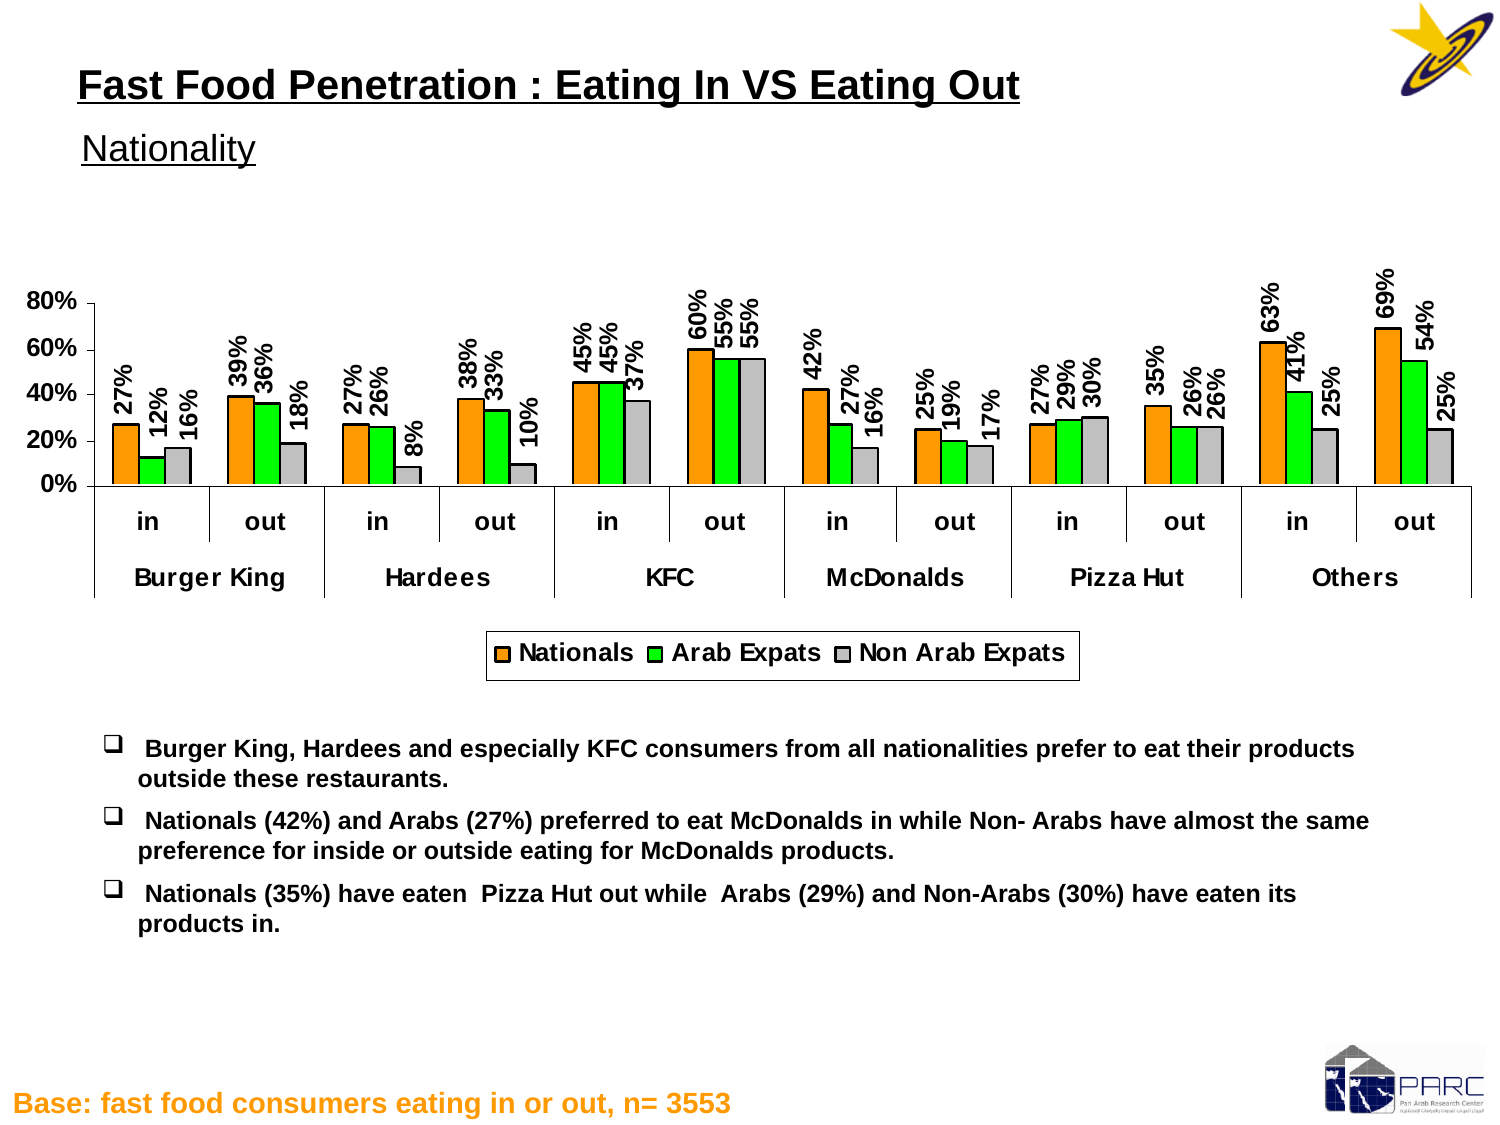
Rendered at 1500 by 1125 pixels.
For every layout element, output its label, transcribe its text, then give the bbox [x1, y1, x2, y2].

picture [1320, 1045, 1494, 1119]
text_box Fast Food Penetration : Eating In VS Eating Out [62, 50, 1375, 115]
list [9, 243, 1486, 702]
text_box Base: fast food consumers eating in or out, n= 3553 [0, 1077, 802, 1125]
text_box Nationality [66, 116, 392, 177]
picture [1385, 0, 1498, 100]
text_box Burger King, Hardees and especially KFC consumers from all nationalities prefer to eat their products outside these restaurants. Nationals (42%) and Arabs (27%) preferred to eat McDonalds in while Non- Arabs have almost the same preference for inside or outside eating for McDonalds products. Nationals (35%) have eaten Pizza Hut out while Arabs (29%) and Non-Arabs (30%) have eaten its products in. [87, 724, 1400, 945]
